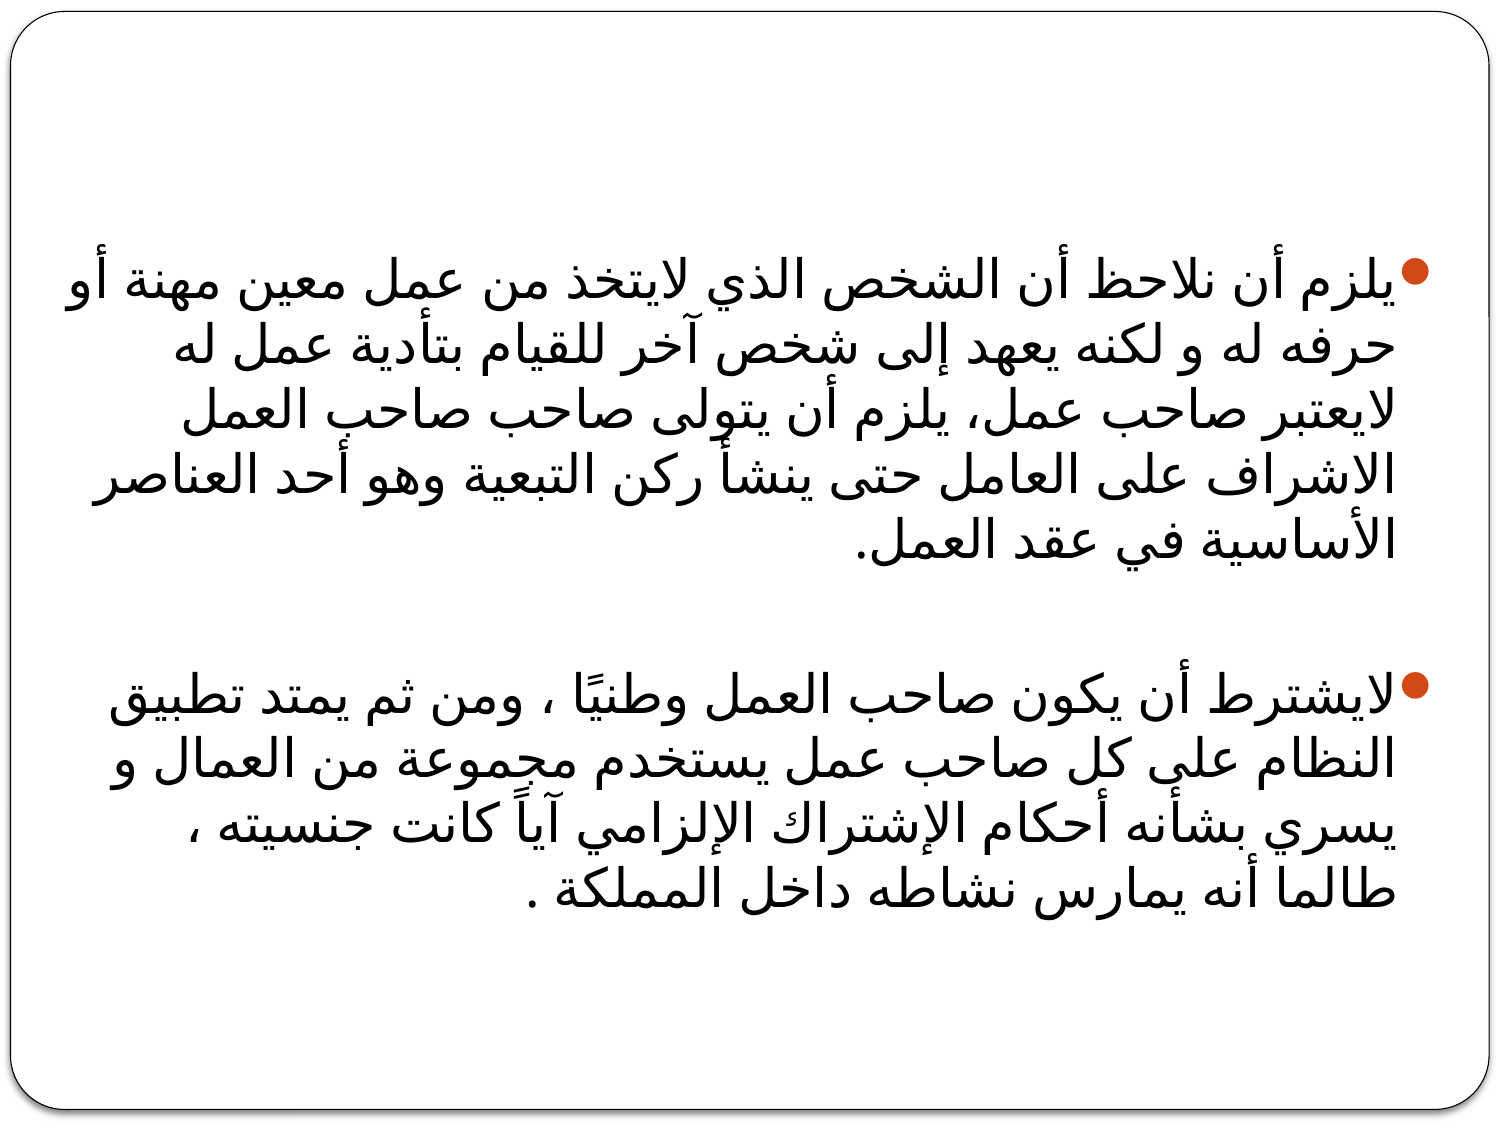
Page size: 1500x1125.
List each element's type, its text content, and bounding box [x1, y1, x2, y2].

list يلزم أن نلاحظ أن الشخص الذي لايتخذ من عمل معين مهنة أو حرفه له و لكنه يعهد إلى شخص آخر للقيام بتأدية عمل له لايعتبر صاحب عمل، يلزم أن يتولى صاحب صاحب العمل الاشراف على العامل حتى ينشأ ركن التبعية وهو أحد العناصر الأساسية في عقد العمل. لايشترط أن يكون صاحب العمل وطنيًا ، ومن ثم يمتد تطبيق النظام على كل صاحب عمل يستخدم مجموعة من العمال و يسري بشأنه أحكام الإشتراك الإلزامي آياً كانت جنسيته ، طالما أنه يمارس نشاطه داخل المملكة . [41, 237, 1459, 988]
